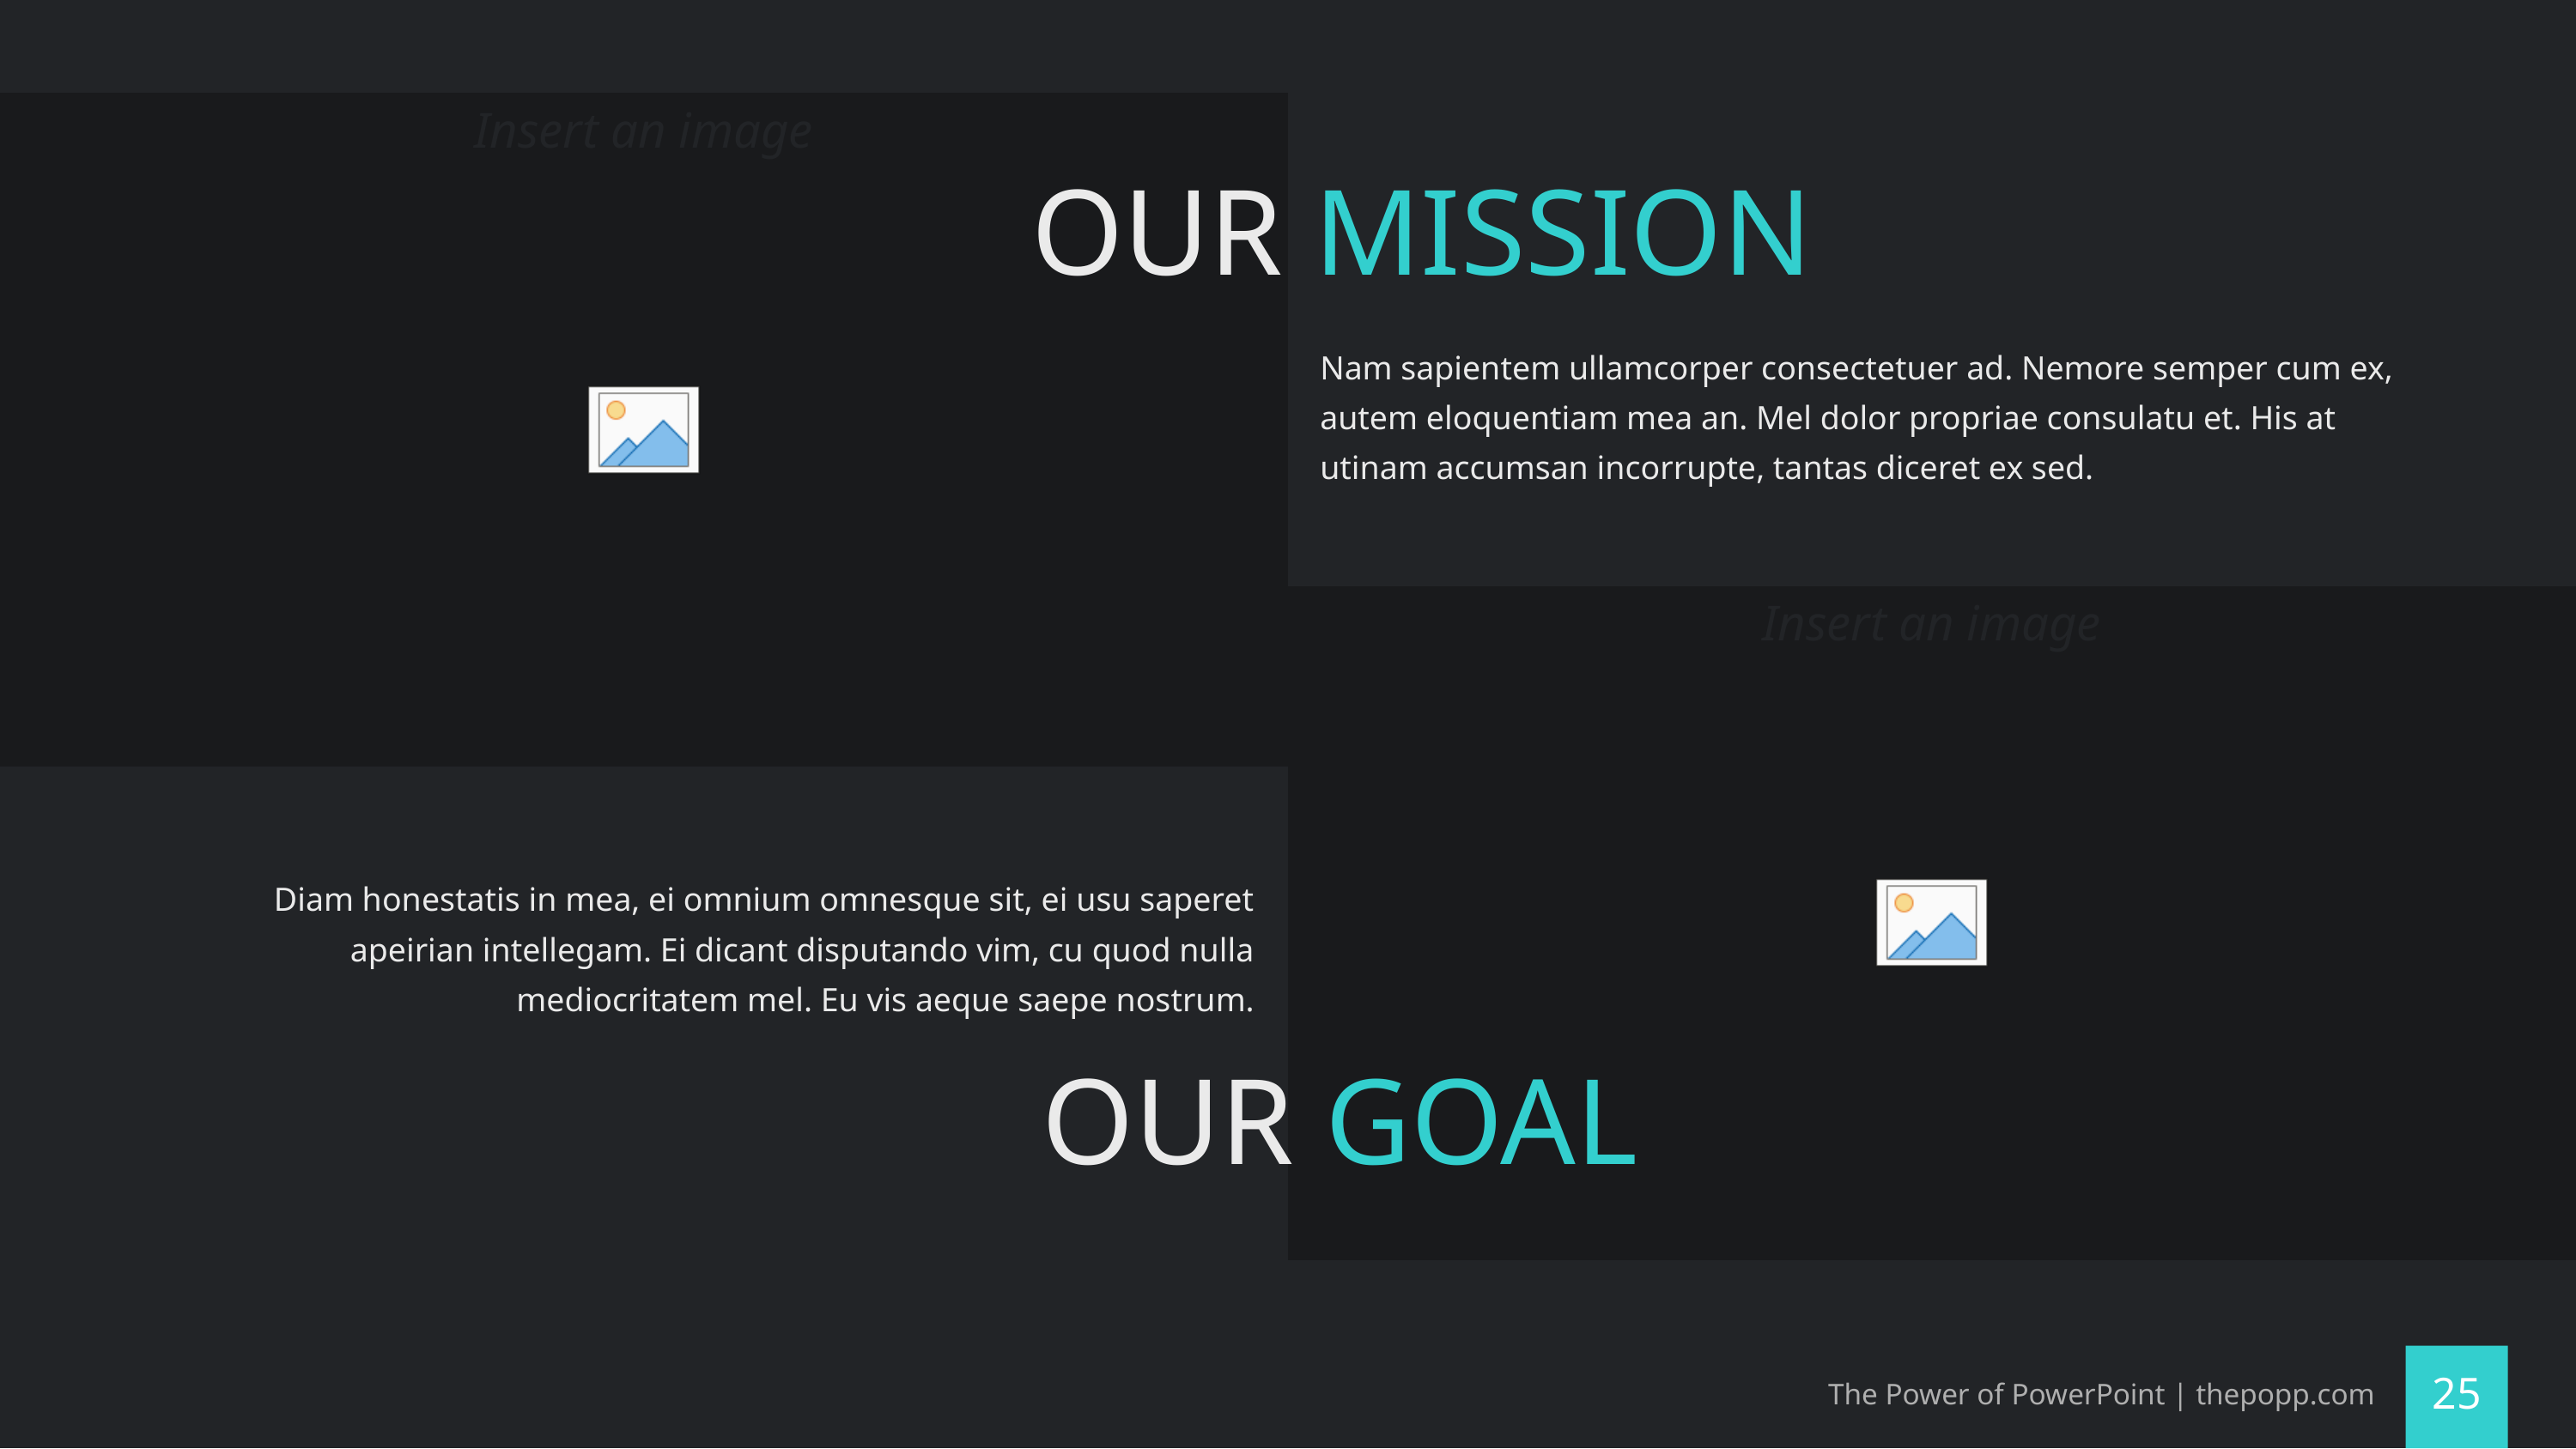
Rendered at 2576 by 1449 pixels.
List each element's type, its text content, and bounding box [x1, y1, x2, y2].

picture [0, 93, 2576, 1260]
list Diam honestatis in mea, ei omnium omnesque sit, ei usu saperet apeirian intellegam. Ei dicant disputando vim, cu quod nulla mediocritatem mel. Eu vis aeque saepe nostrum. [142, 821, 1268, 1025]
list OUR GOAL [162, 1024, 1287, 1210]
slide_number 25 [2404, 1356, 2509, 1434]
list OUR MISSION [1288, 135, 2458, 321]
list Nam sapientem ullamcorper consectetuer ad. Nemore semper cum ex, autem eloquentiam mea an. Mel dolor propriae consulatu et. His at utinam accumsan incorrupte, tantas diceret ex sed. [1307, 329, 2433, 534]
footer The Power of PowerPoint | thepopp.com [1519, 1356, 2389, 1434]
